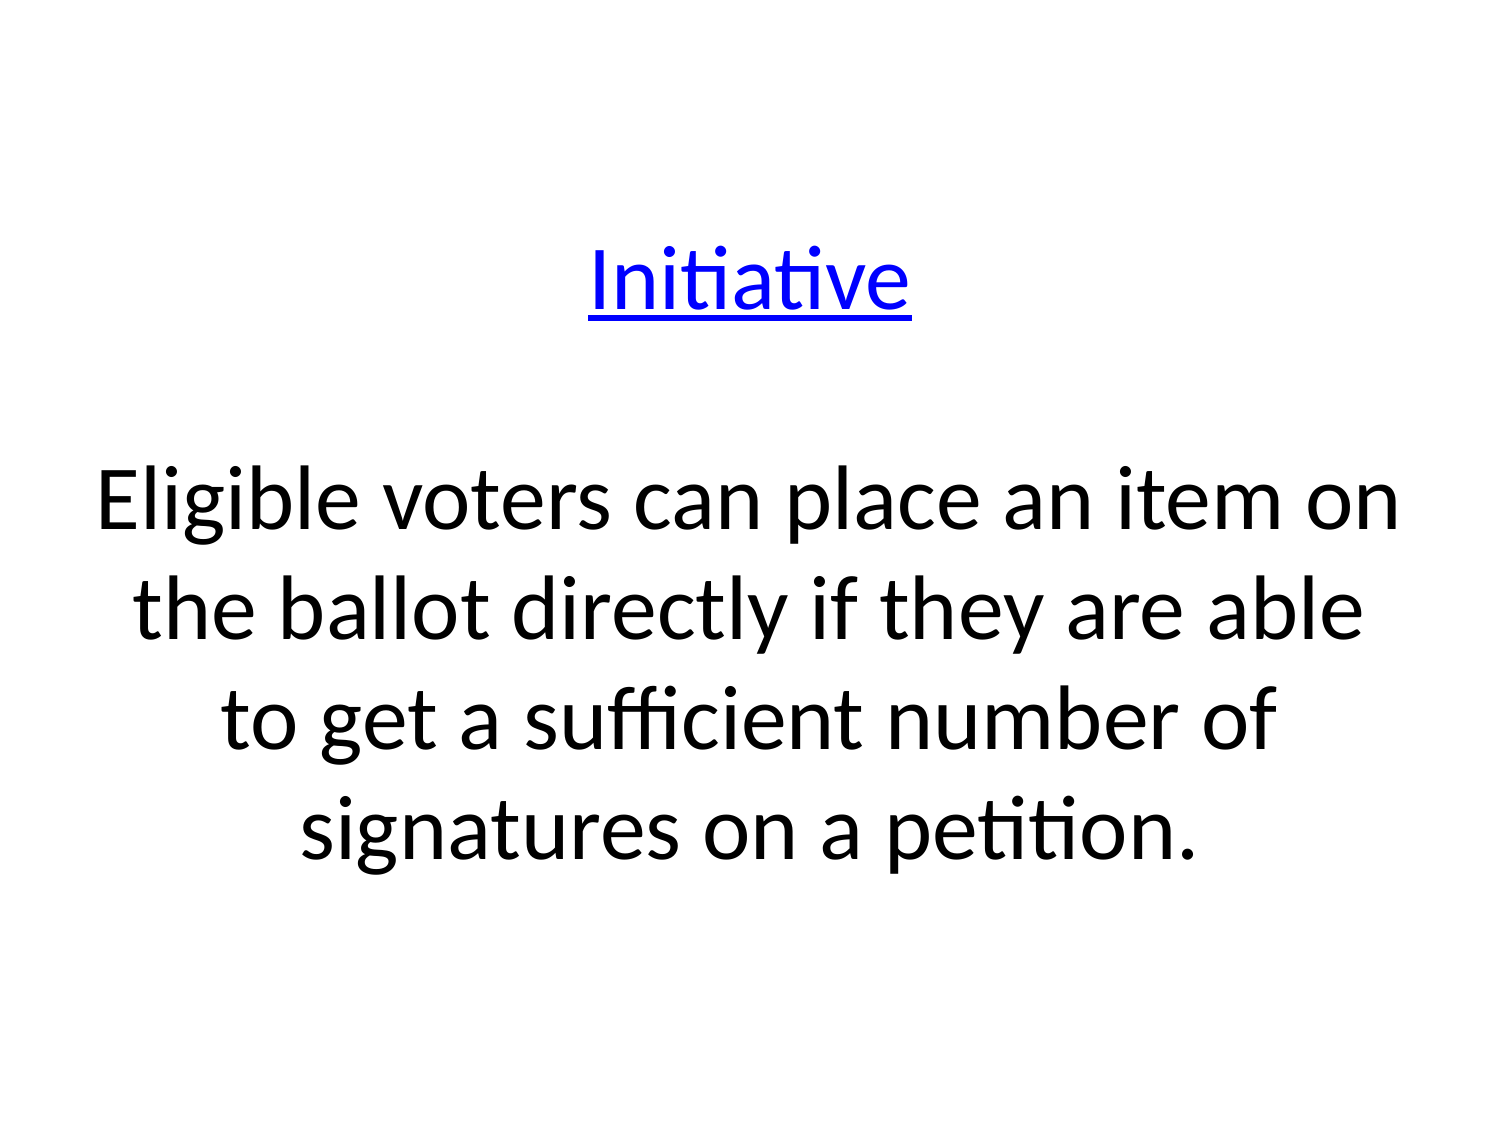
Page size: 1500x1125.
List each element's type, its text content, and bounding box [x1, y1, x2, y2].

title Initiative Eligible voters can place an item on the ballot directly if they are able to get a sufficient number of signatures on a petition. [74, 44, 1426, 1051]
